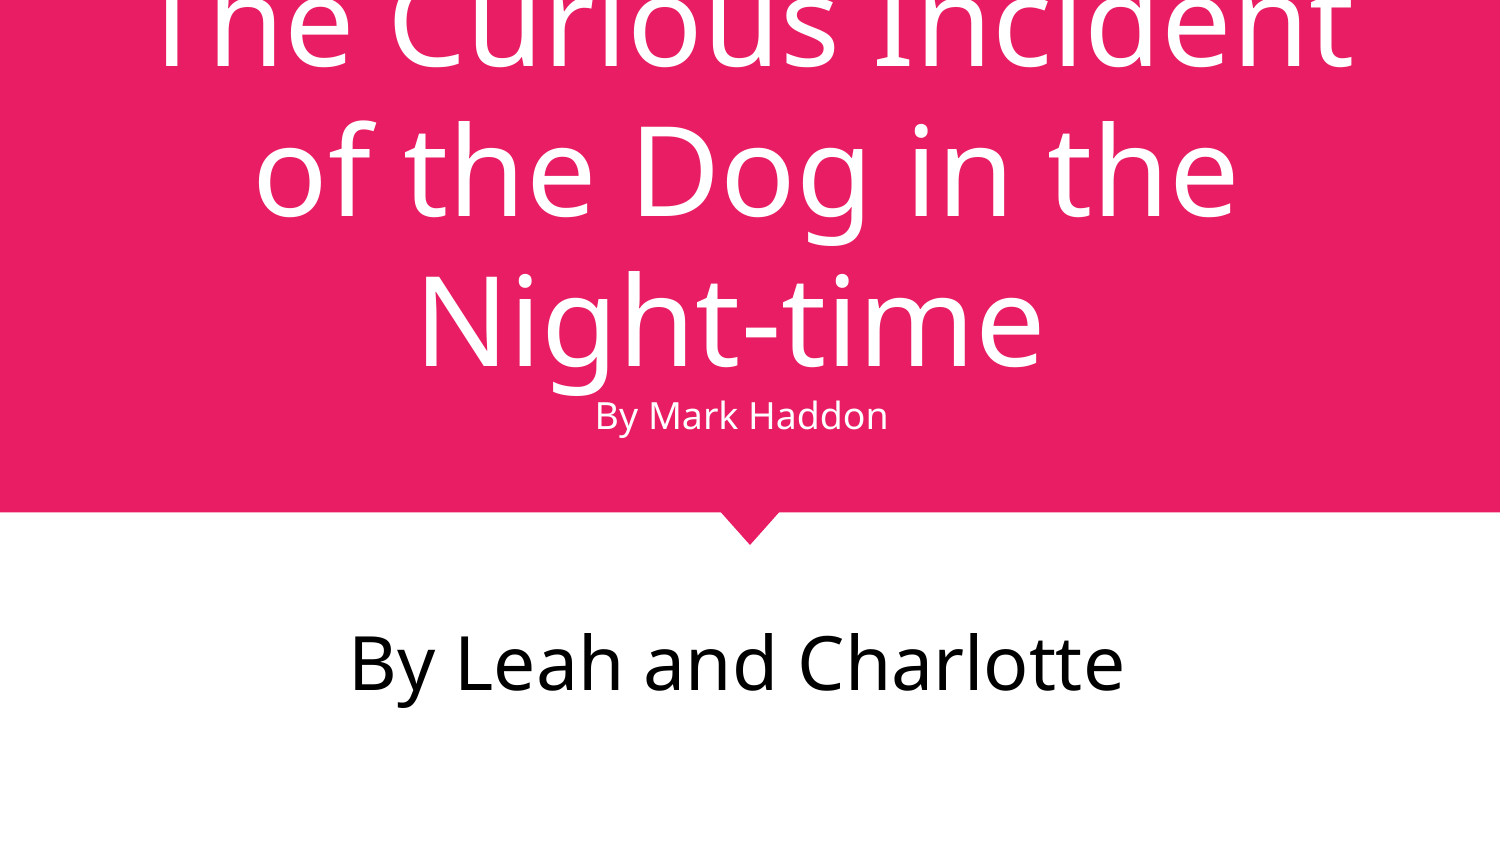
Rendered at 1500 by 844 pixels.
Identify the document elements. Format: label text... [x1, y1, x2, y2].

subtitle By Leah and Charlotte [67, 557, 1427, 765]
title The Curious Incident of the Dog in the Night-time By Mark Haddon [67, 105, 1427, 452]
